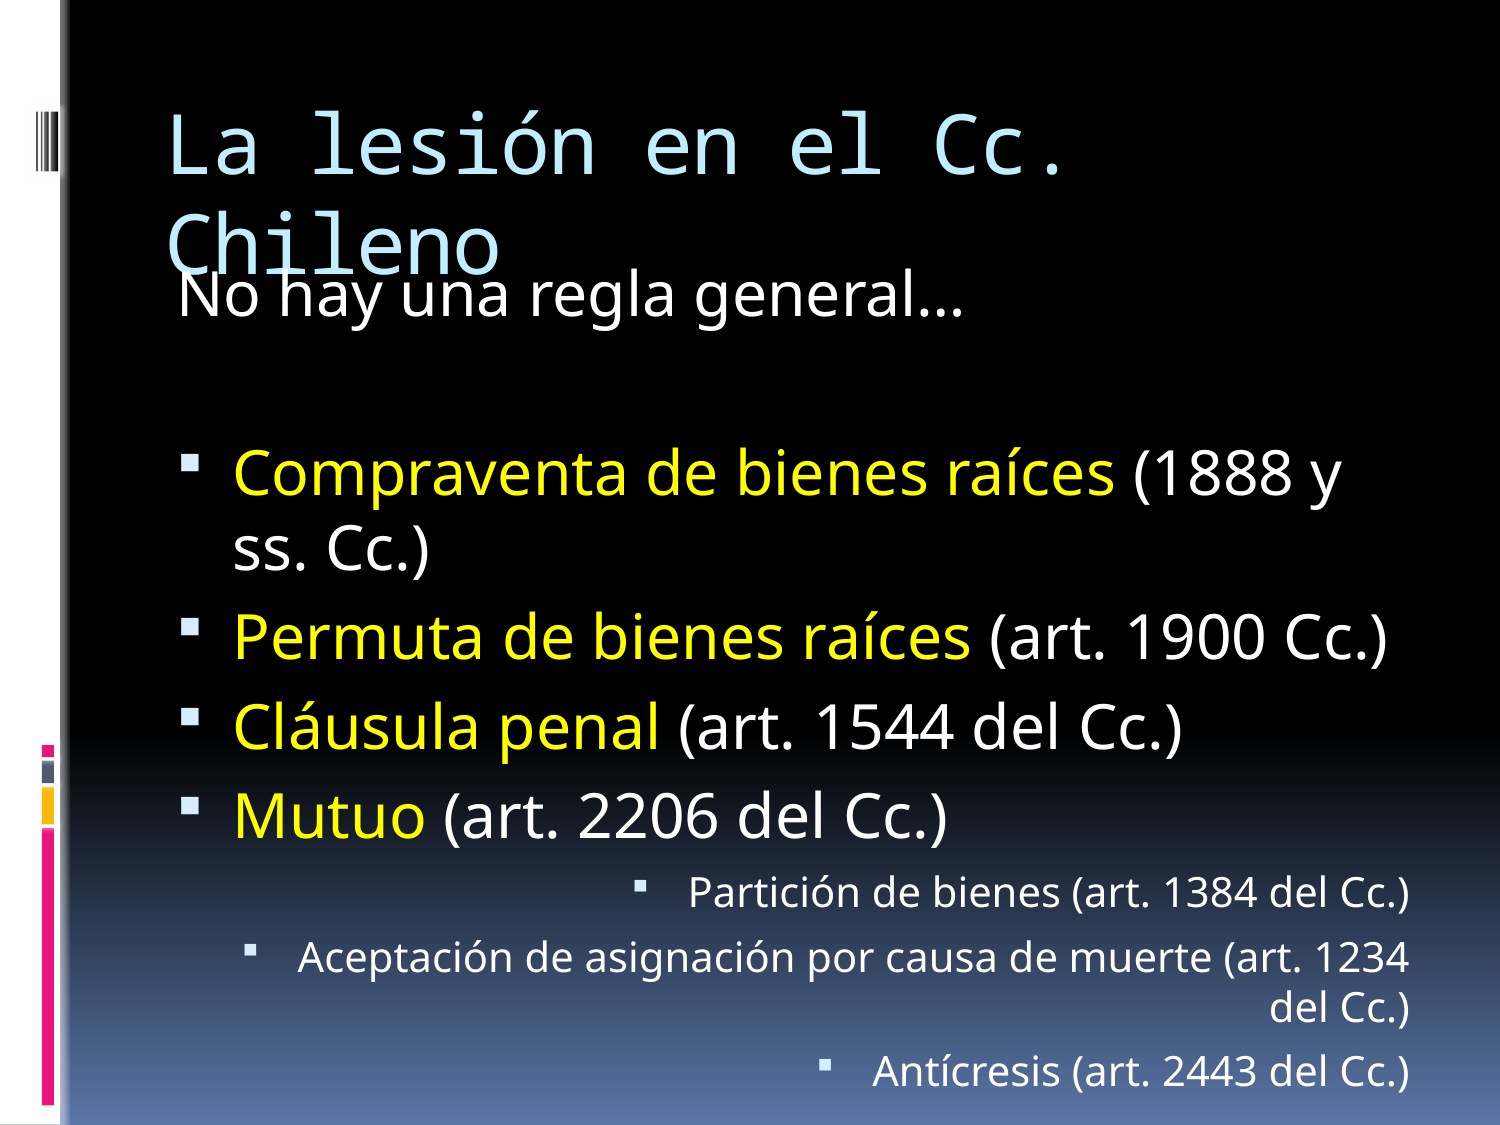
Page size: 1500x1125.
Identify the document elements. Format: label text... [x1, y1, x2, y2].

list No hay una regla general… Compraventa de bienes raíces (1888 y ss. Cc.) Permuta de bienes raíces (art. 1900 Cc.) Cláusula penal (art. 1544 del Cc.) Mutuo (art. 2206 del Cc.) Partición de bienes (art. 1384 del Cc.) Aceptación de asignación por causa de muerte (art. 1234 del Cc.) Antícresis (art. 2443 del Cc.) [149, 245, 1426, 1043]
title La lesión en el Cc. Chileno [150, 84, 1425, 235]
